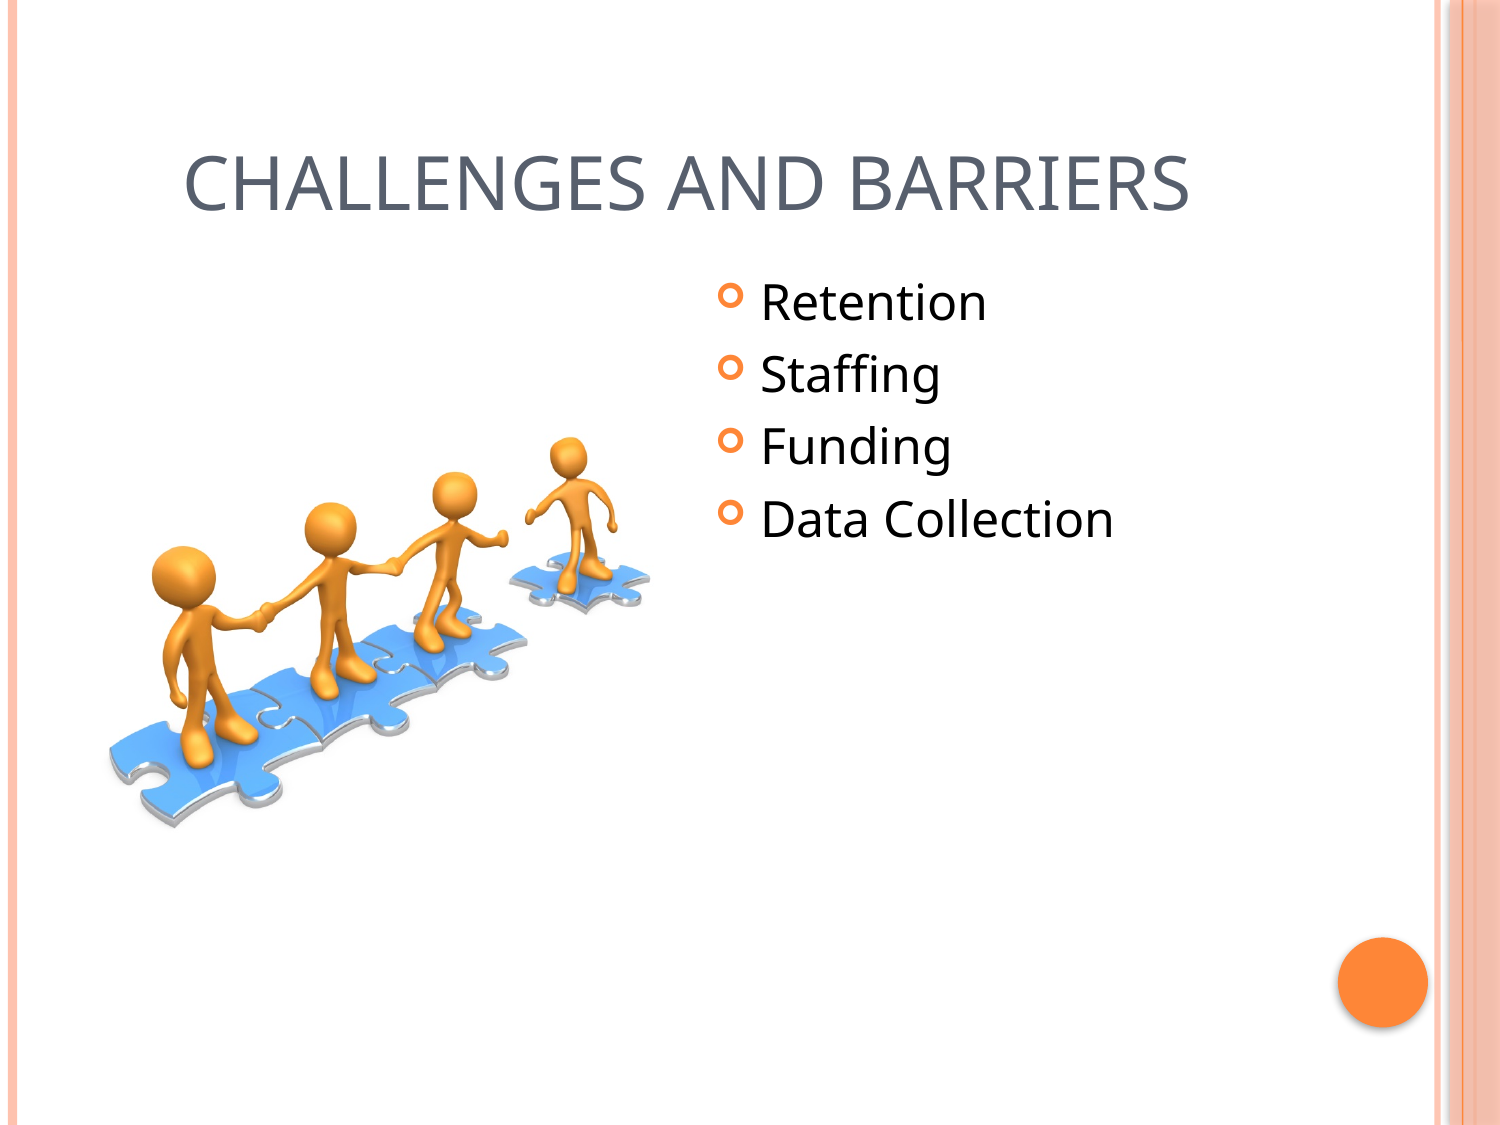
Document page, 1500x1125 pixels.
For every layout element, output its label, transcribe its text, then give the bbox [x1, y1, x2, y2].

title Challenges and Barriers [75, 45, 1300, 233]
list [74, 411, 676, 863]
list Retention Staffing Funding Data Collection [700, 262, 1301, 1013]
